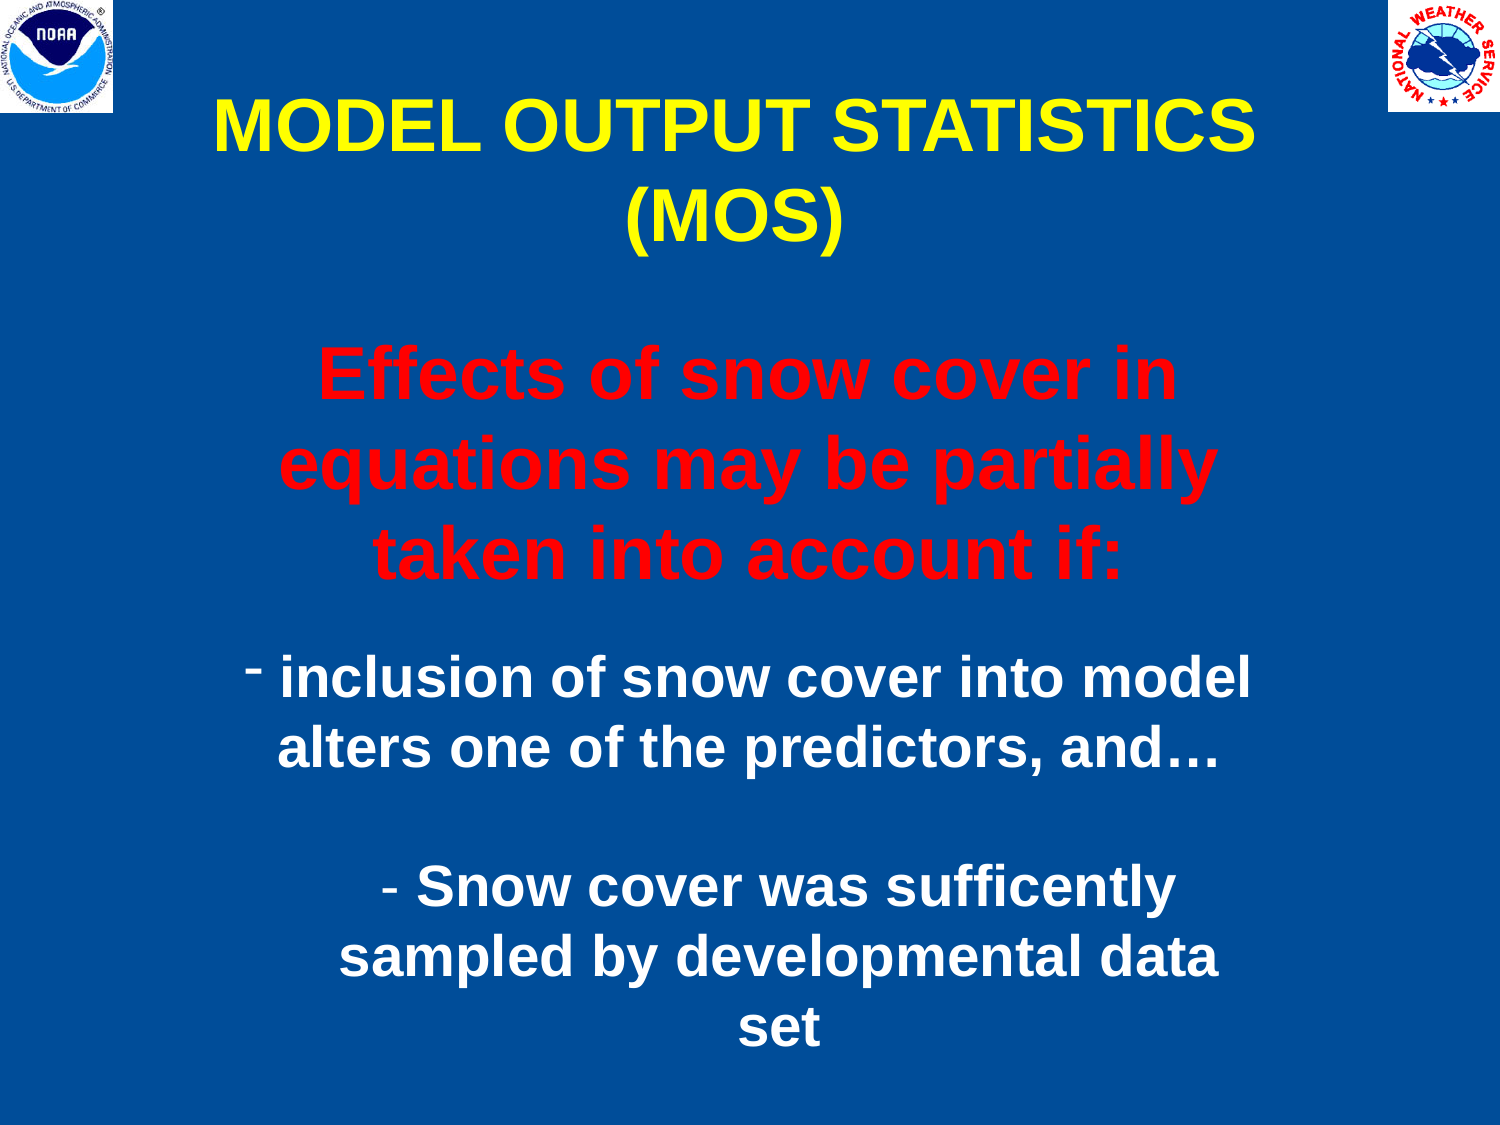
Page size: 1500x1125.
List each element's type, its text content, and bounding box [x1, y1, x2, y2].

text_box Effects of snow cover in equations may be partially taken into account if: inclusion of snow cover into model alters one of the predictors, and… [197, 317, 1300, 832]
picture [0, 0, 113, 113]
picture [1388, 0, 1500, 112]
text_box - Snow cover was sufficently sampled by developmental data set [284, 840, 1275, 1066]
text_box MODEL OUTPUT STATISTICS (MOS) [141, 68, 1330, 264]
